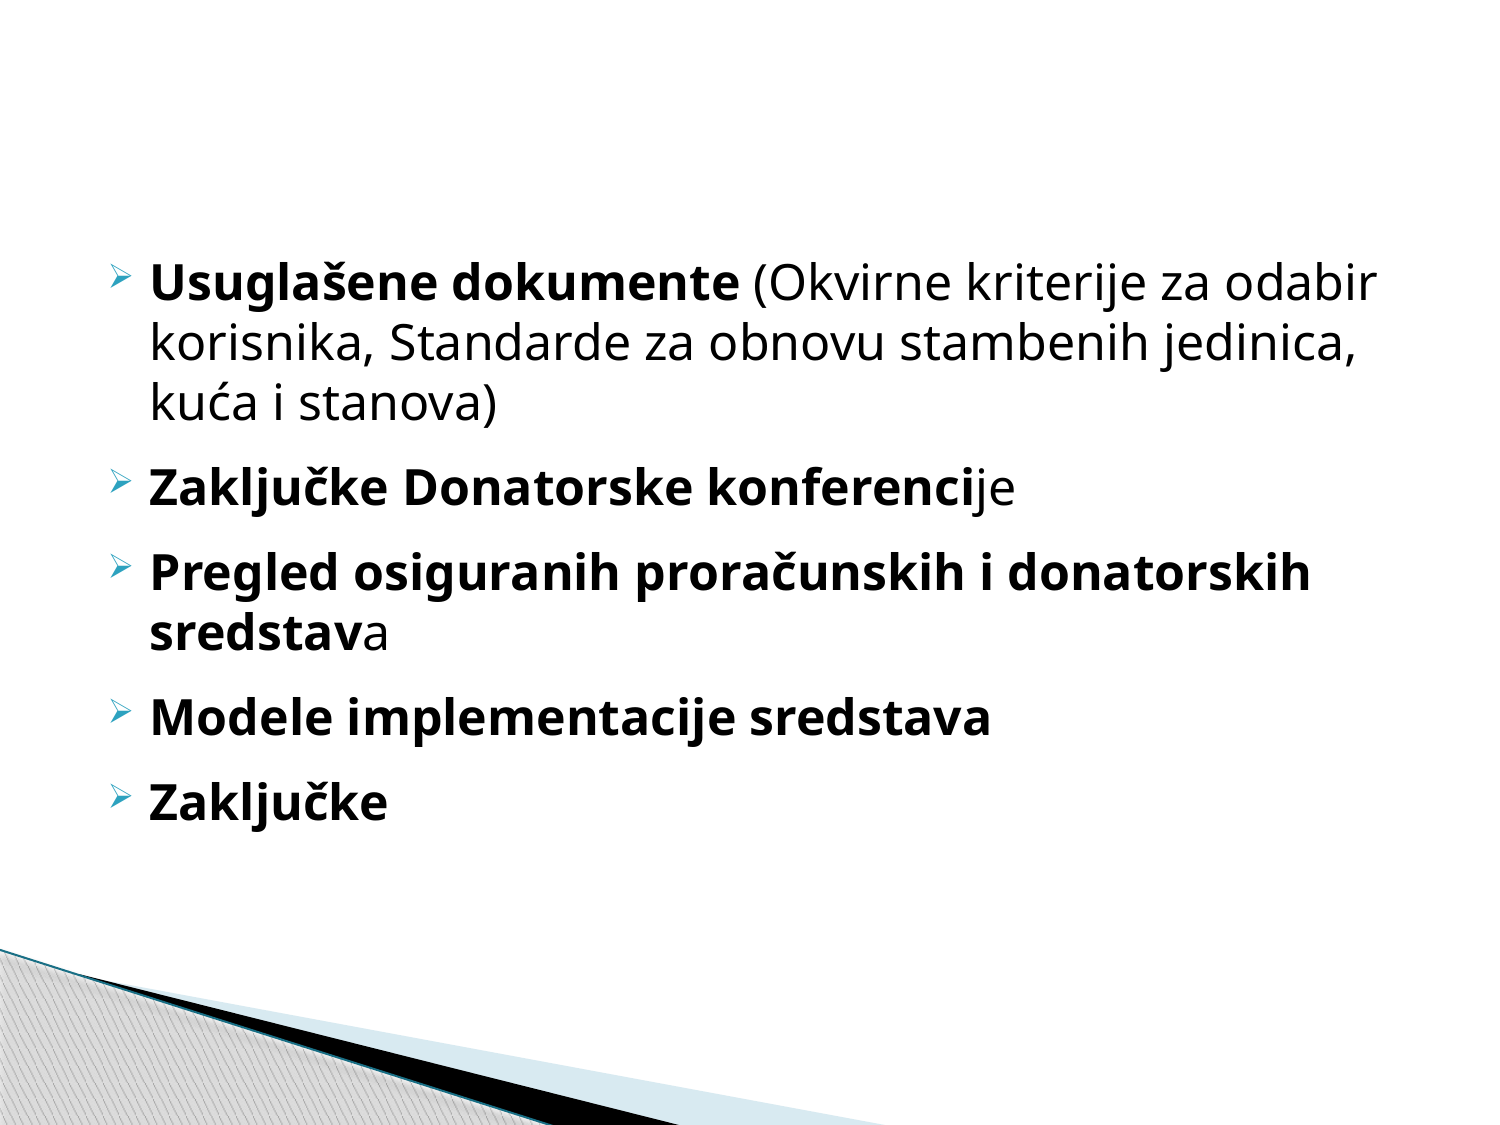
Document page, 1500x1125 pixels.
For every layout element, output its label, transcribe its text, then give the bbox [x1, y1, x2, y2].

list Usuglašene dokumente (Okvirne kriterije za odabir korisnika, Standarde za obnovu stambenih jedinica, kuća i stanova) Zaključke Donatorske konferencije Pregled osiguranih proračunskih i donatorskih sredstava Modele implementacije sredstava Zaključke [75, 243, 1425, 986]
